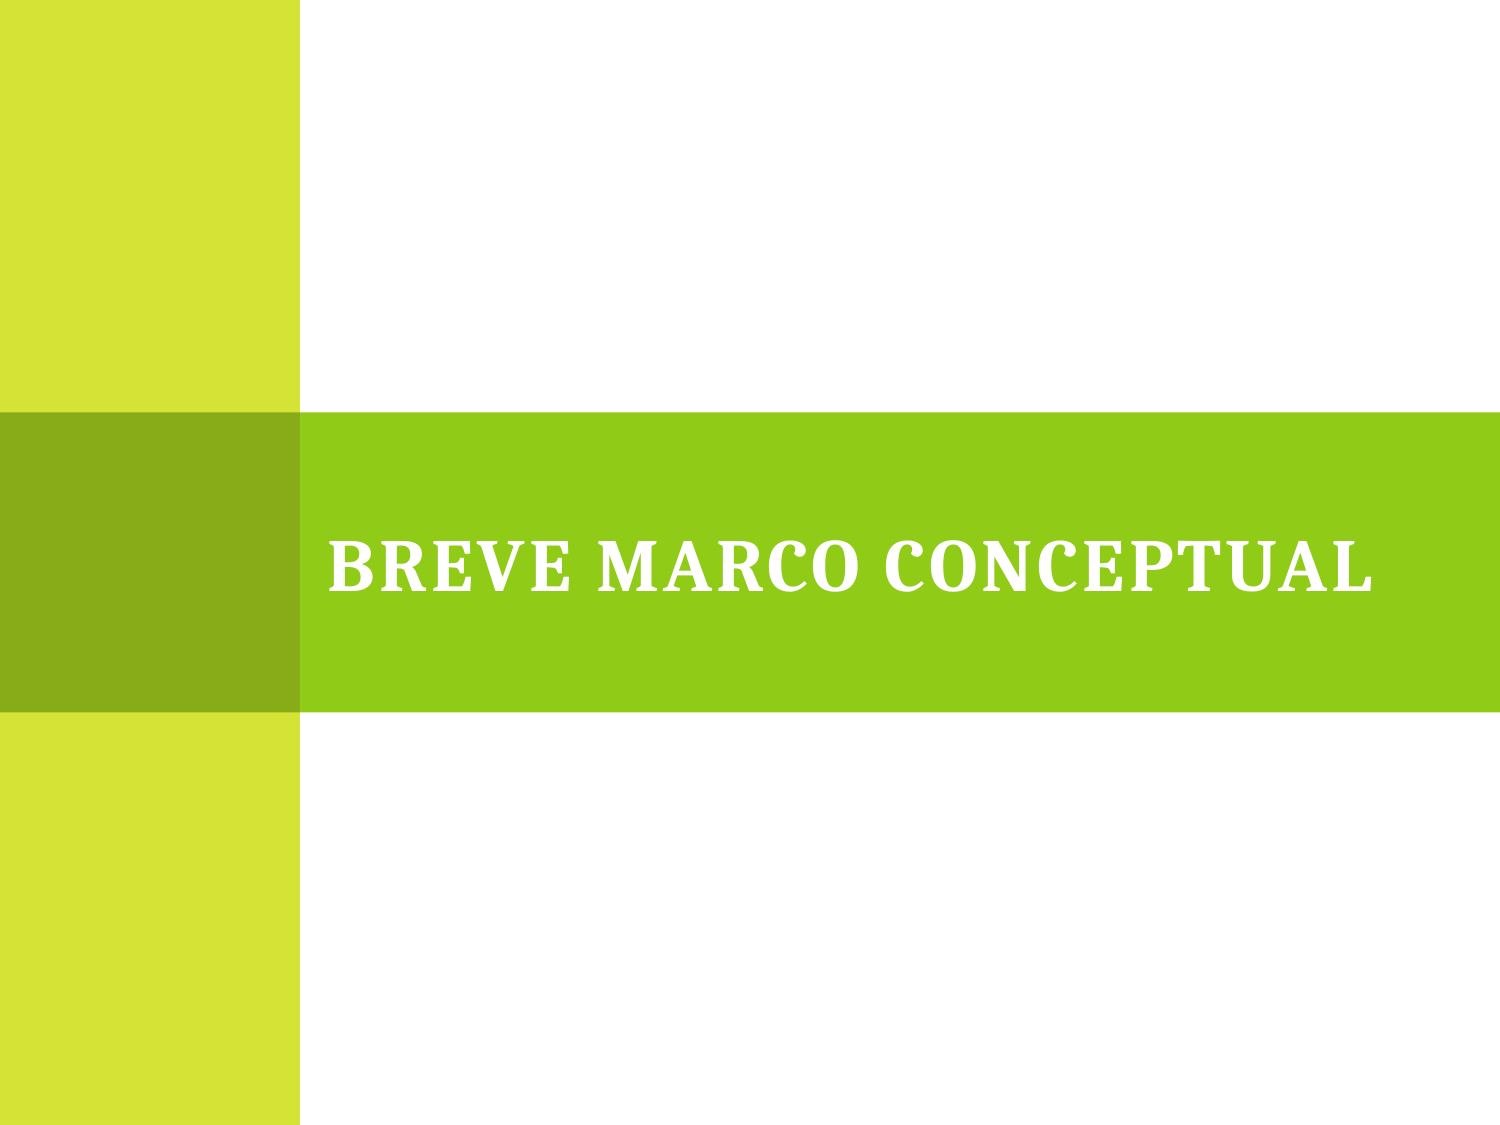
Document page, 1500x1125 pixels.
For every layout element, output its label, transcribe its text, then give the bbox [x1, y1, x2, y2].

title Breve marco conceptual [312, 444, 1471, 705]
